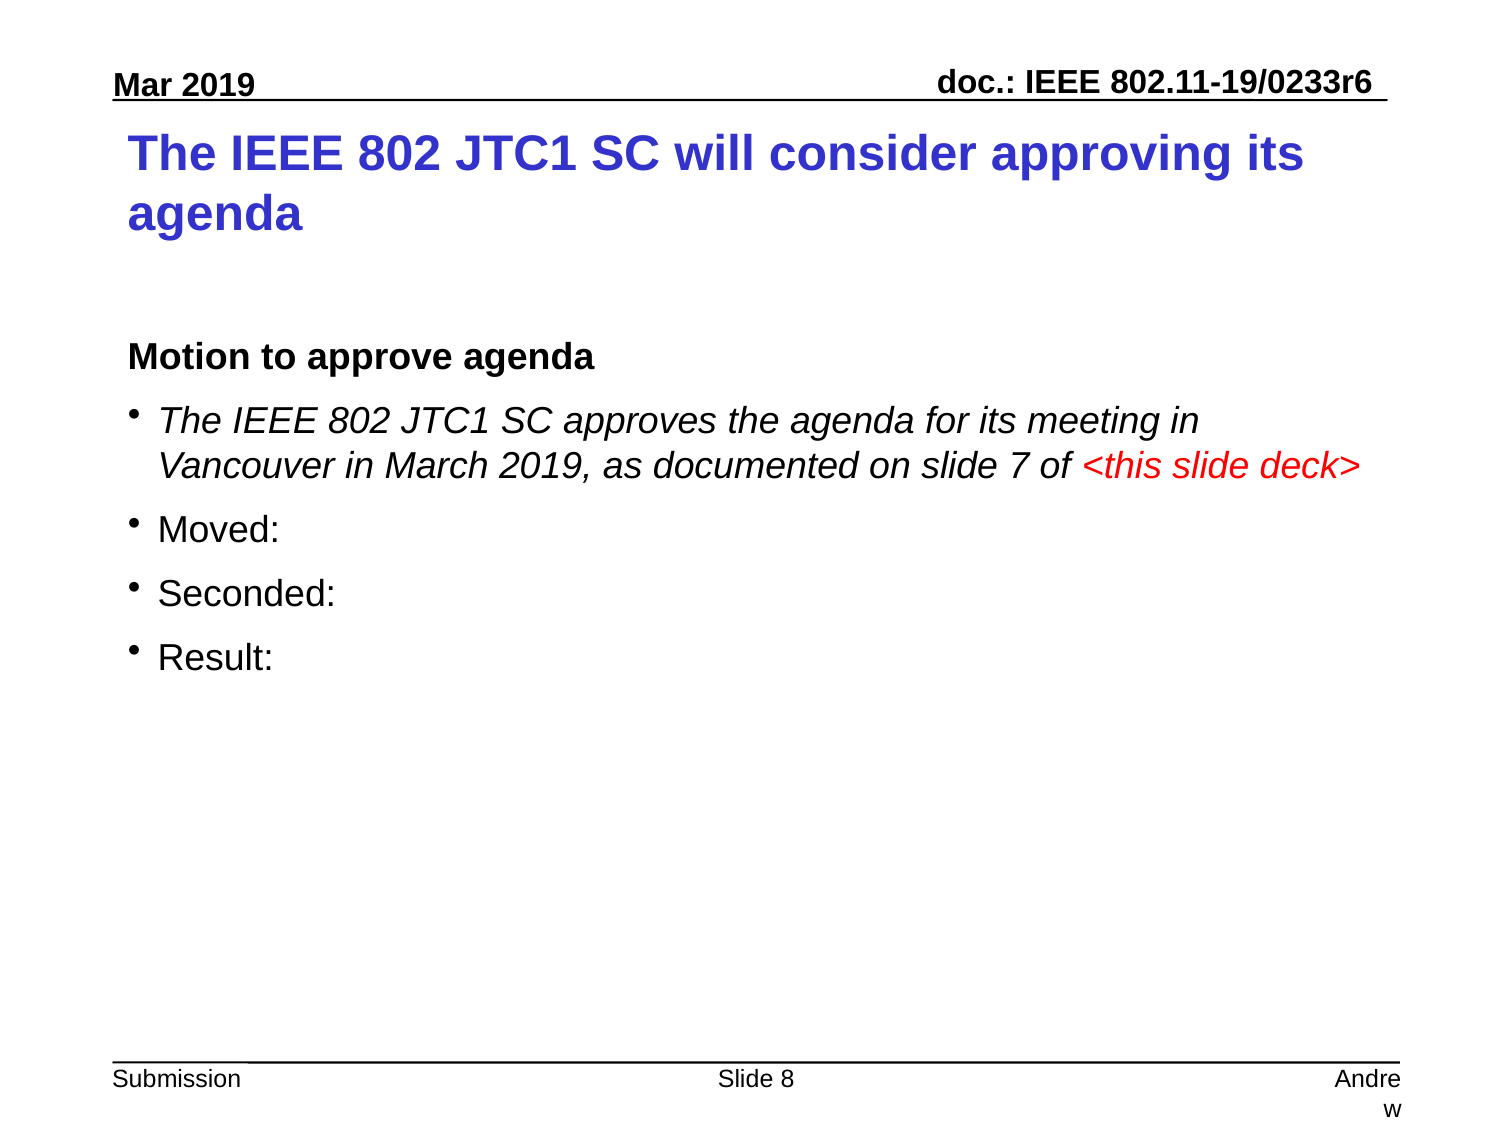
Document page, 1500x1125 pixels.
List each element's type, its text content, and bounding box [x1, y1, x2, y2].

list Motion to approve agenda The IEEE 802 JTC1 SC approves the agenda for its meeting in Vancouver in March 2019, as documented on slide 7 of <this slide deck> Moved: Seconded: Result: [112, 324, 1388, 1000]
slide_number Slide 8 [709, 1061, 803, 1093]
title The IEEE 802 JTC1 SC will consider approving its agenda [112, 112, 1388, 288]
footer Andrew Myles, Cisco [1320, 1061, 1402, 1093]
